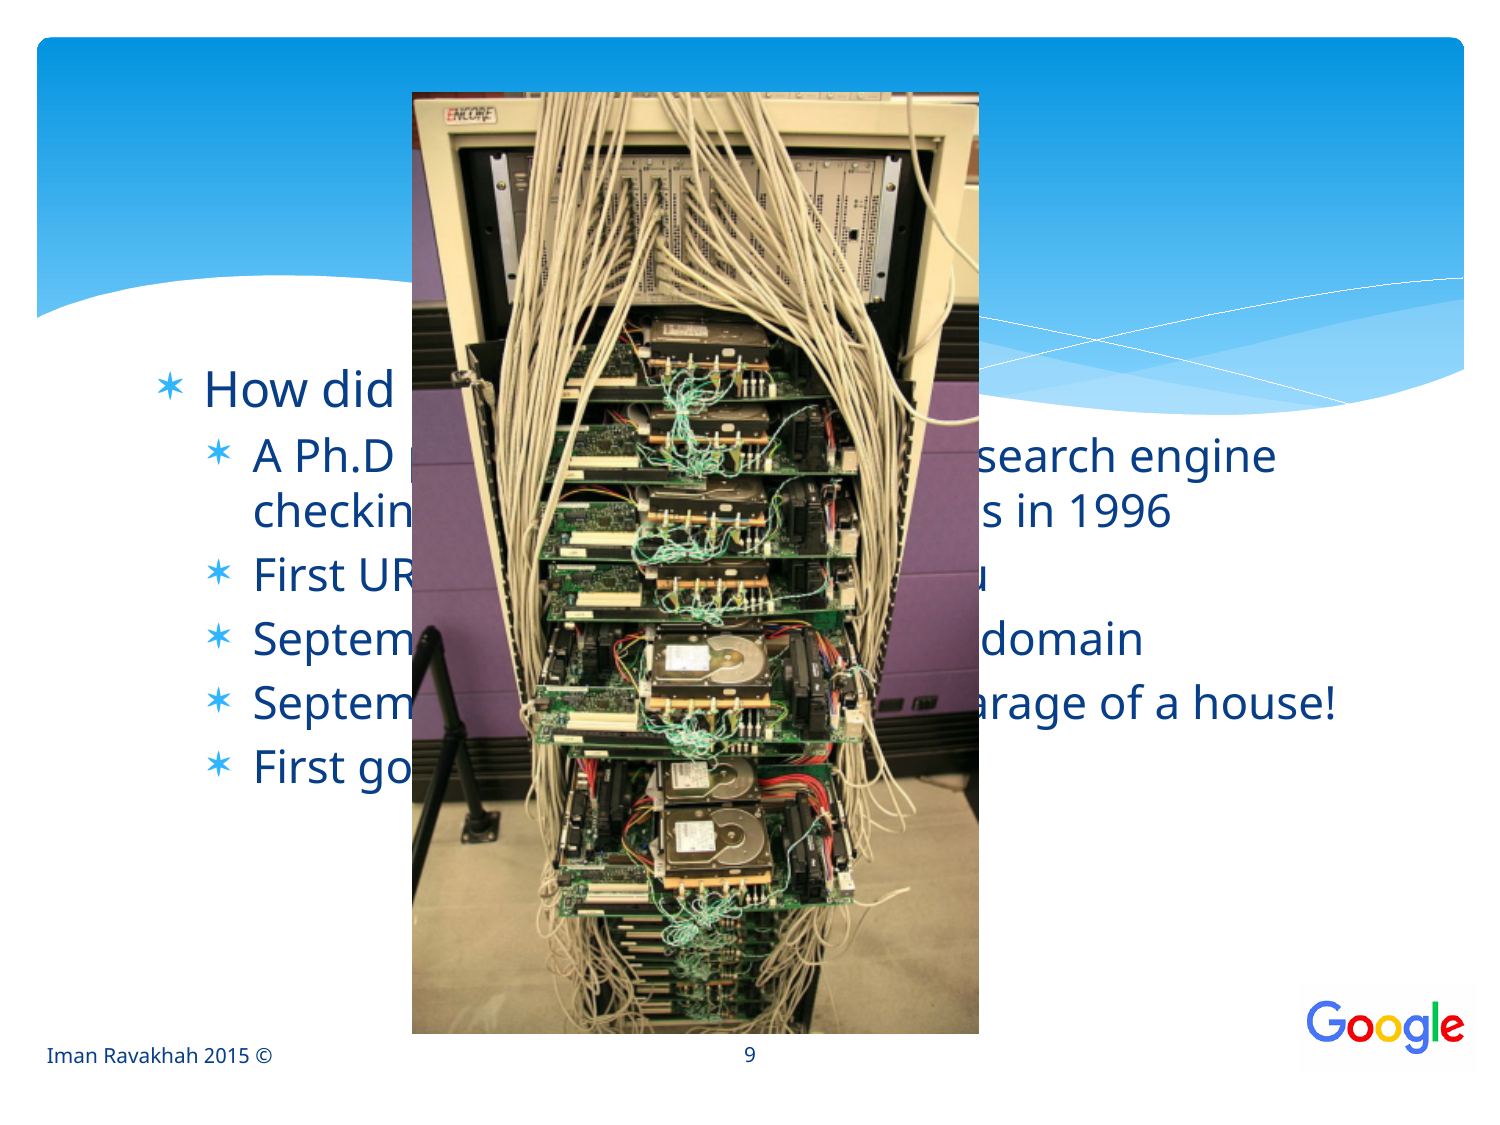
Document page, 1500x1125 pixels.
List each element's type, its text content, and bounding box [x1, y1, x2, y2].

footer © 2015 Iman Ravakhah [31, 1025, 653, 1086]
title Google [75, 55, 1425, 261]
slide_number 9 [654, 1043, 846, 1086]
list How did it start? A Ph.D project called “BackRub” a search engine checking back links of the websites in 1996 First URL was google.stanford.edu September 15th 1997 Google.com domain September 1998 first office in a garage of a house! First google server [984, 350, 1359, 1005]
picture [1298, 962, 1477, 1101]
picture [412, 92, 979, 1034]
list How did it start? A Ph.D project called “BackRub” a search engine checking back links of the websites in 1996 First URL was google.stanford.edu September 15th 1997 Google.com domain September 1998 first office in a garage of a house! First google server [143, 350, 406, 1005]
